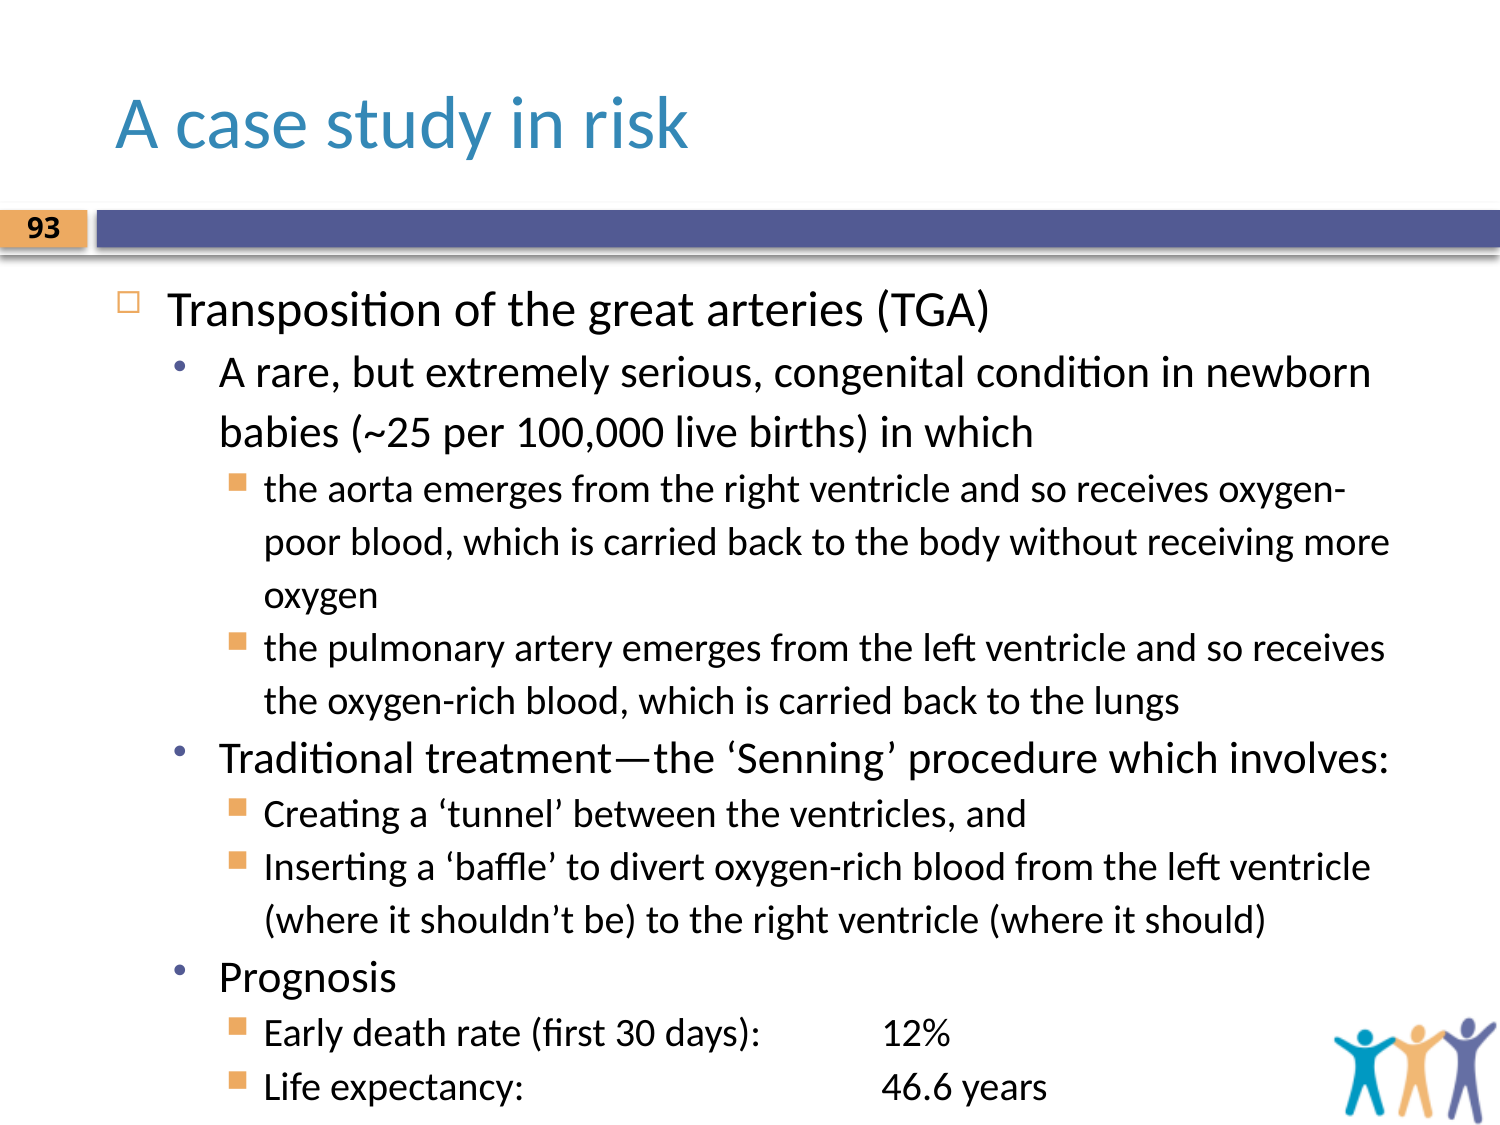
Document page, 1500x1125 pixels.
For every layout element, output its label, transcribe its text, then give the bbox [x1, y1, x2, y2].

title A case study in risk [100, 37, 1438, 200]
list Transposition of the great arteries (TGA) A rare, but extremely serious, congenital condition in newborn babies (~25 per 100,000 live births) in which the aorta emerges from the right ventricle and so receives oxygen-poor blood, which is carried back to the body without receiving more oxygen the pulmonary artery emerges from the left ventricle and so receives the oxygen-rich blood, which is carried back to the lungs Traditional treatment—the ‘Senning’ procedure which involves: Creating a ‘tunnel’ between the ventricles, and Inserting a ‘baffle’ to divert oxygen-rich blood from the left ventricle (where it shouldn’t be) to the right ventricle (where it should) Prognosis Early death rate (first 30 days): 12% Life expectancy: 46.6 years [100, 262, 1438, 1125]
slide_number 93 [0, 208, 88, 249]
